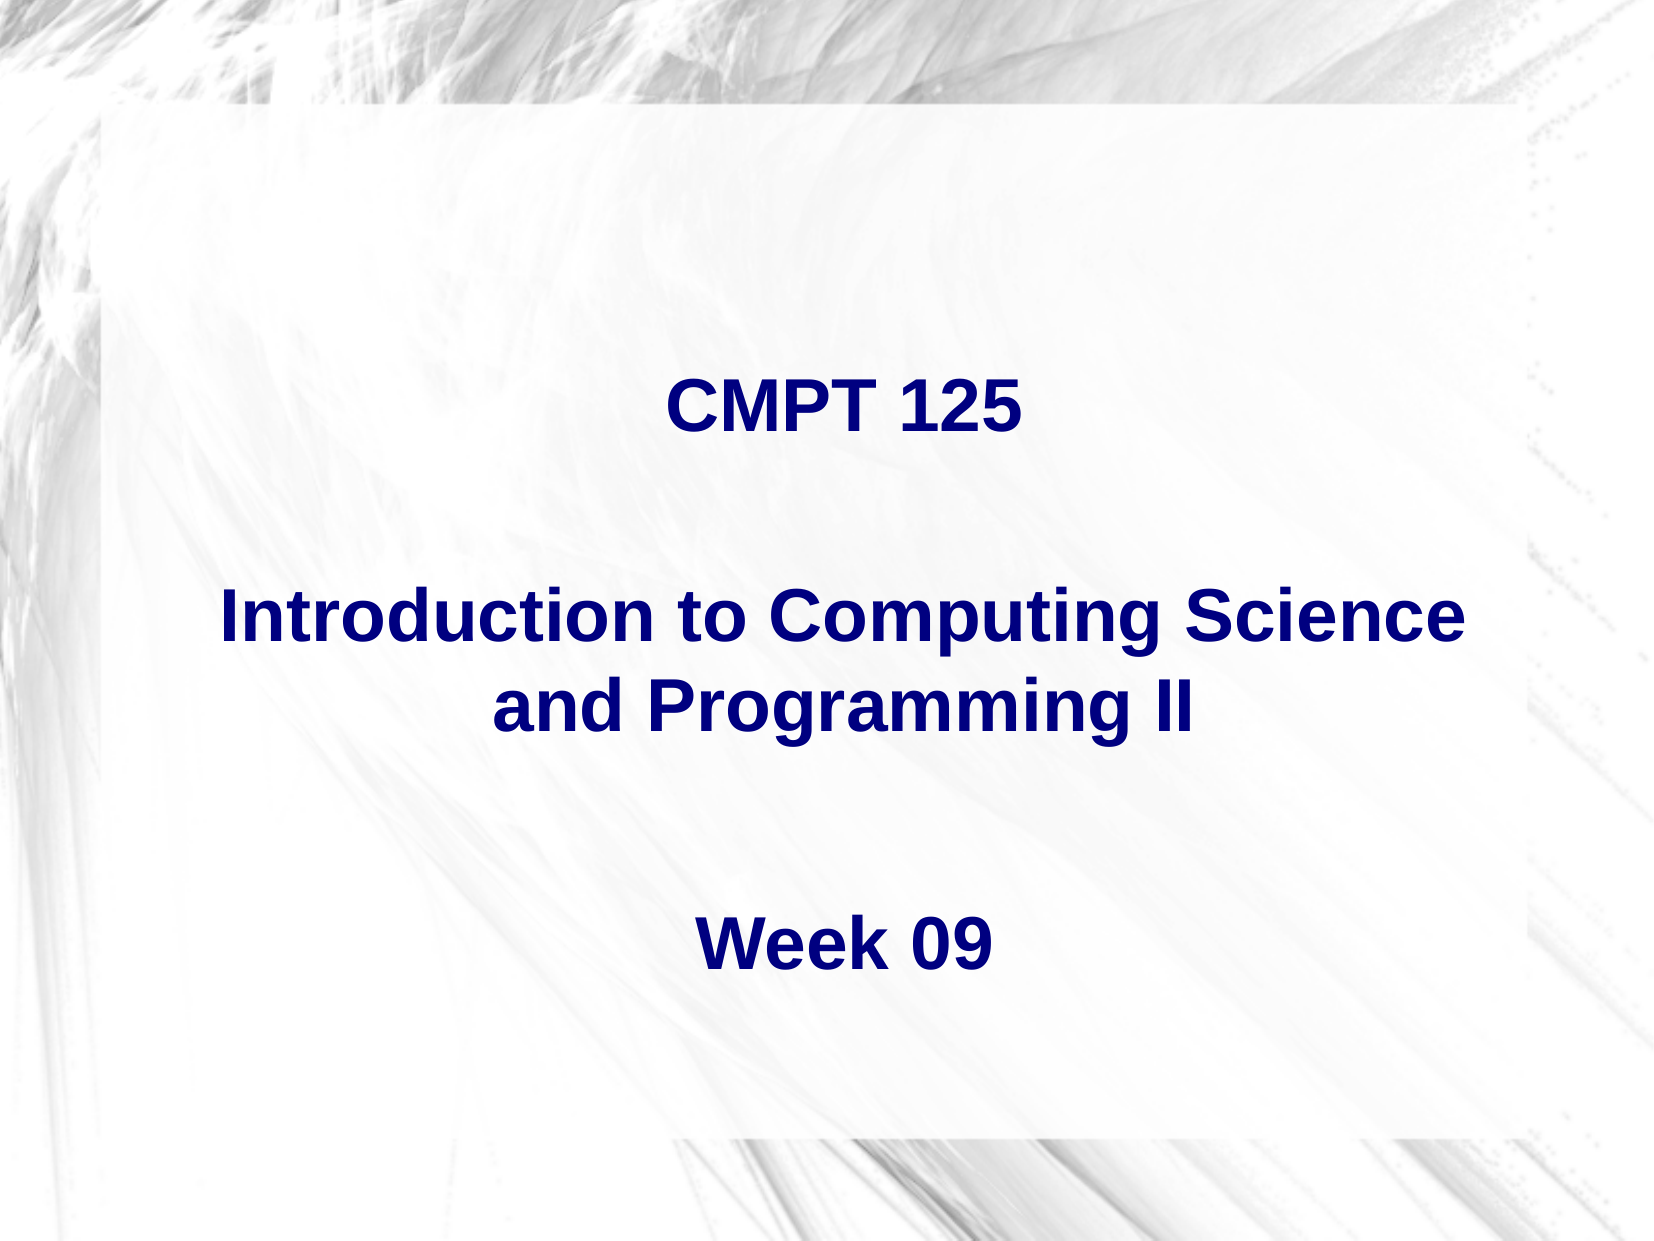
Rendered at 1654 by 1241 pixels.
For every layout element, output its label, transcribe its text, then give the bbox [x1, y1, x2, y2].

list CMPT 125 Introduction to Computing Science and Programming II Week 09 [118, 237, 1571, 1224]
picture [0, 0, 1654, 1241]
